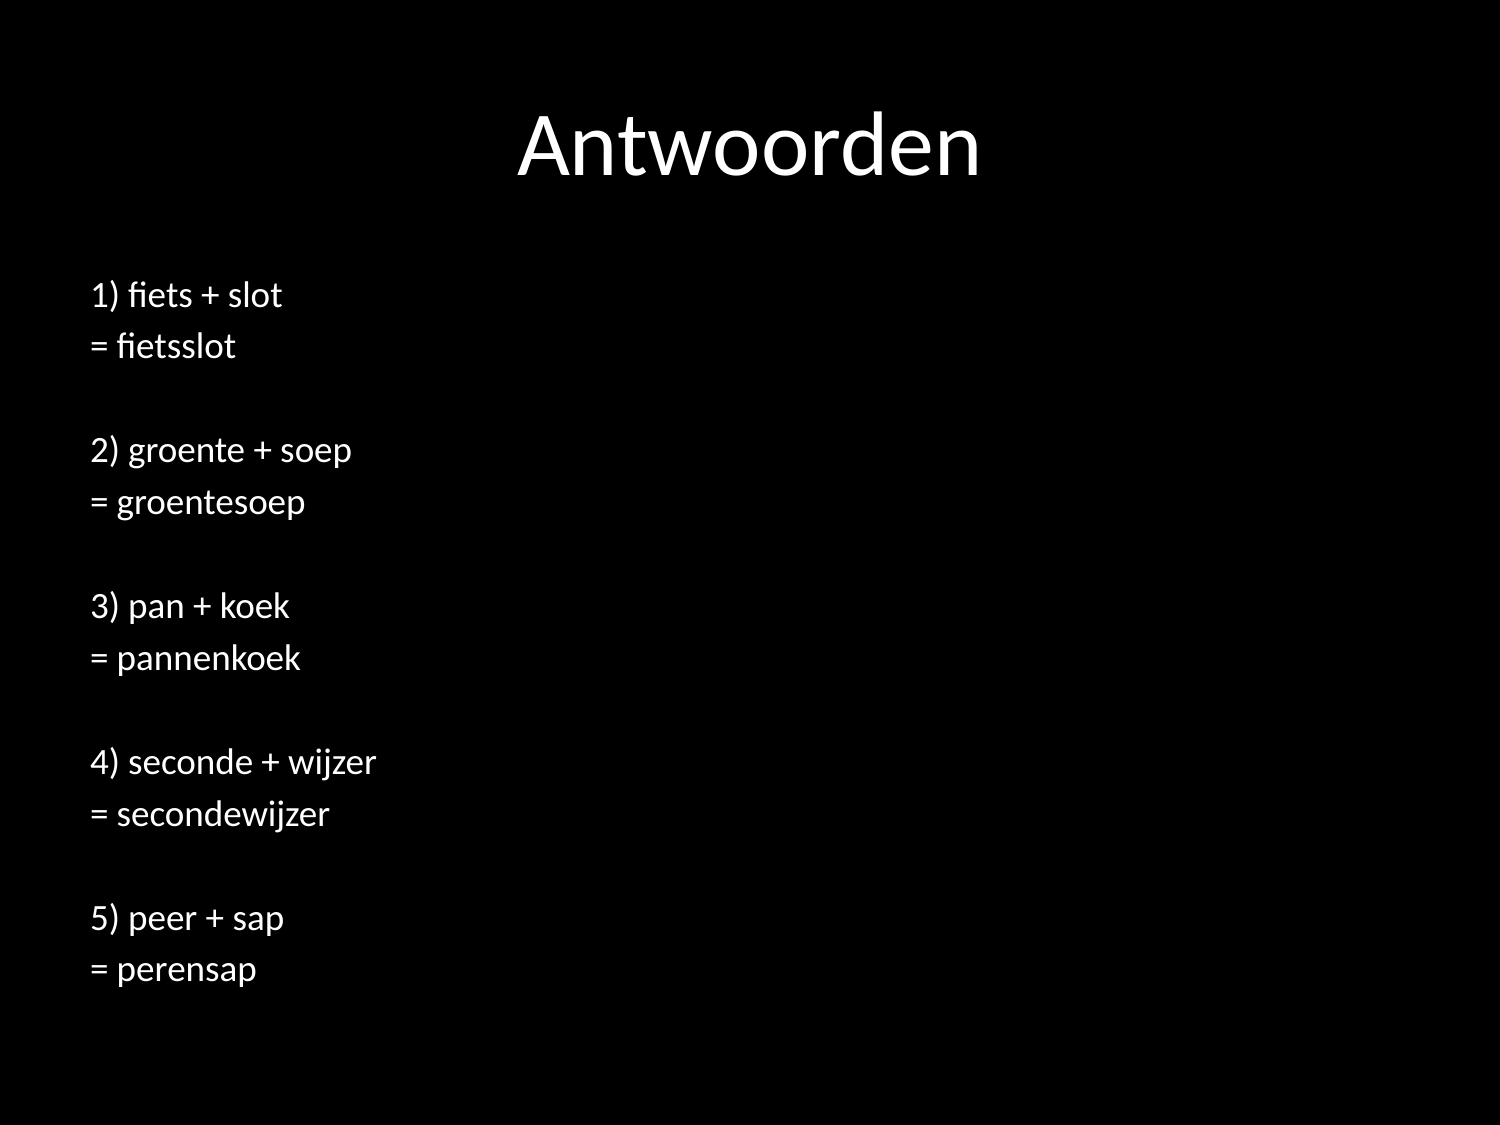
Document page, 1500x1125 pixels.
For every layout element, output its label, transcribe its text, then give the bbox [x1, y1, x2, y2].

title Antwoorden [75, 45, 1425, 233]
list 1) fiets + slot = fietsslot 2) groente + soep = groentesoep 3) pan + koek = pannenkoek 4) seconde + wijzer = secondewijzer 5) peer + sap = perensap [75, 262, 1425, 1005]
